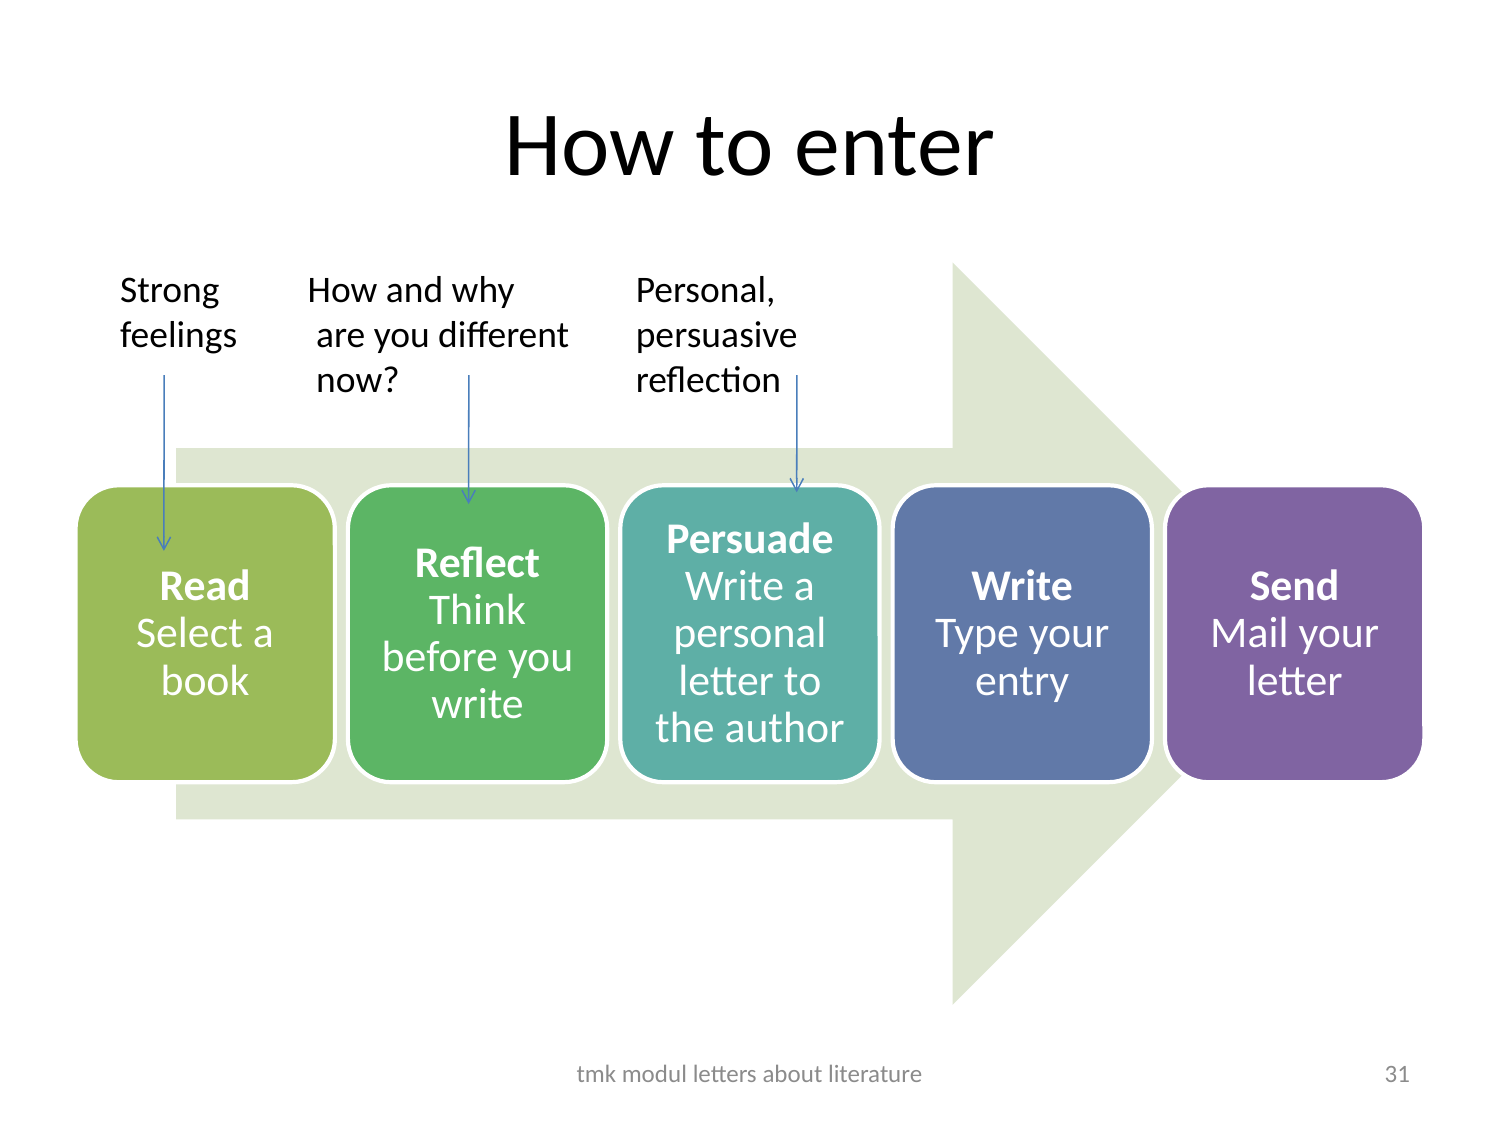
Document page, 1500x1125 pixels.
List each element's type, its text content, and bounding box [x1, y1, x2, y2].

slide_number 31 [1074, 1042, 1425, 1103]
title How to enter [75, 45, 1425, 233]
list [74, 262, 1426, 1006]
footer tmk modul letters about literature [512, 1042, 988, 1103]
